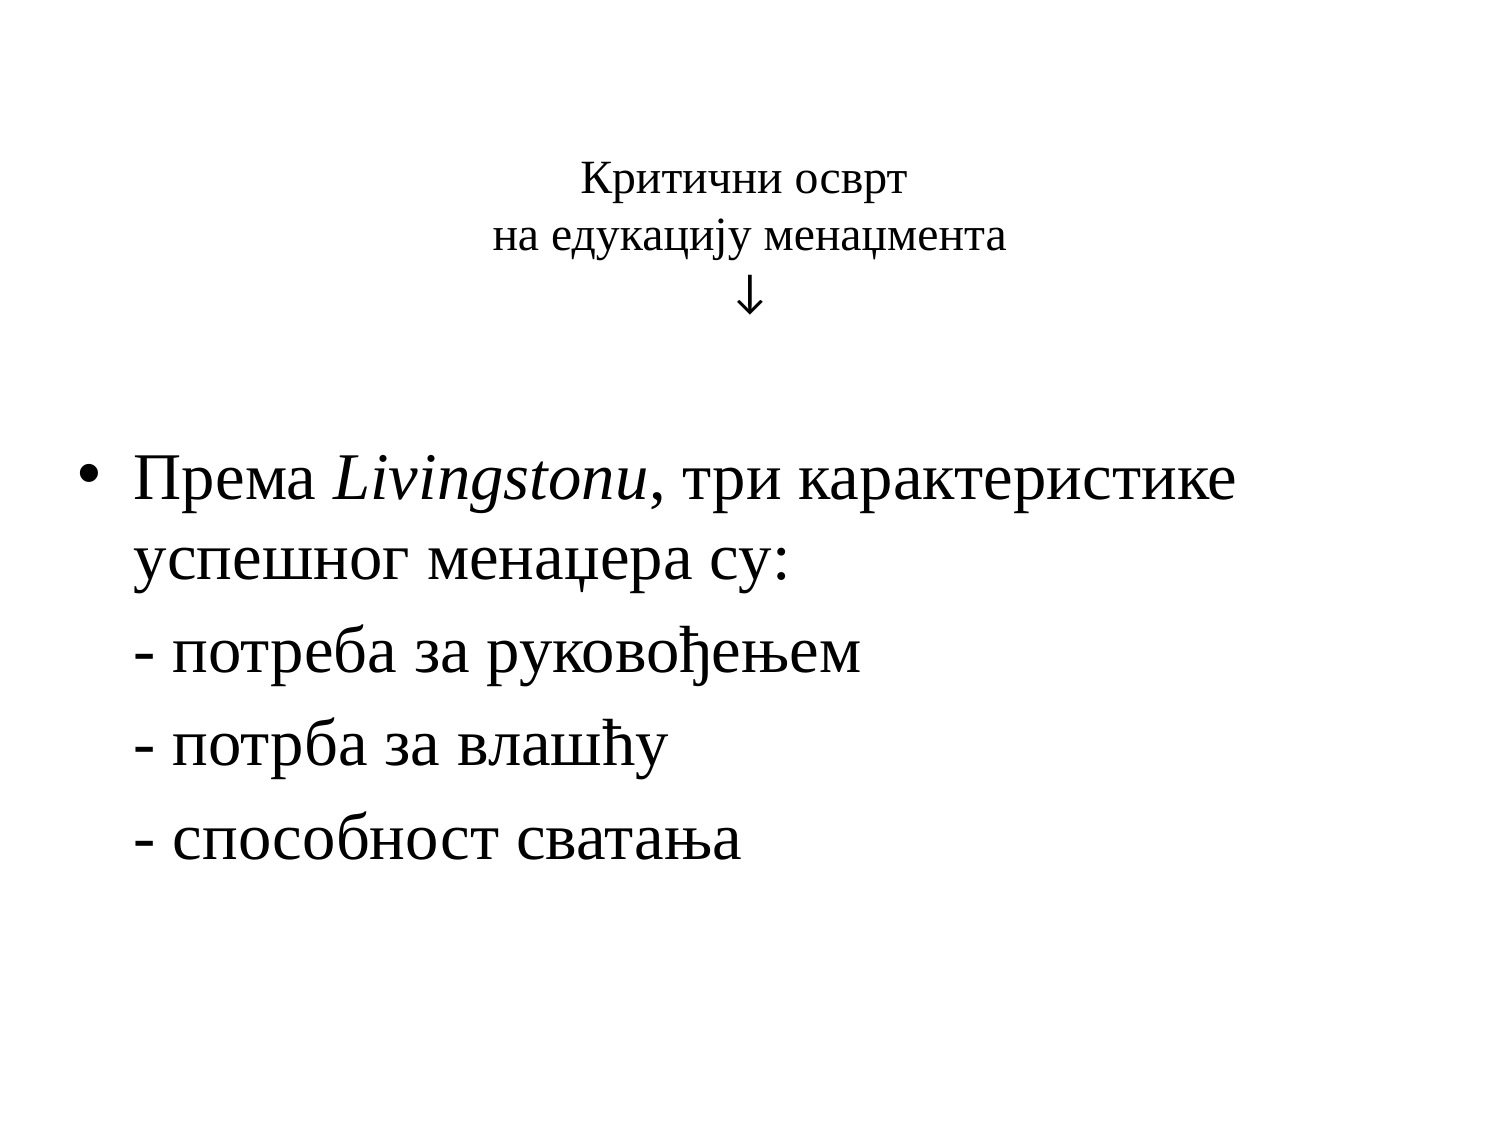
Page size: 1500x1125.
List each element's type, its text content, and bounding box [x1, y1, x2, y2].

list Према Livingstonu, три карактеристике успешног менаџера су: - потреба за руковођењем - потрба за влашћу - способност сватања [62, 425, 1413, 1125]
title Критични осврт на едукацију менаџмента ↓ [75, 137, 1425, 325]
